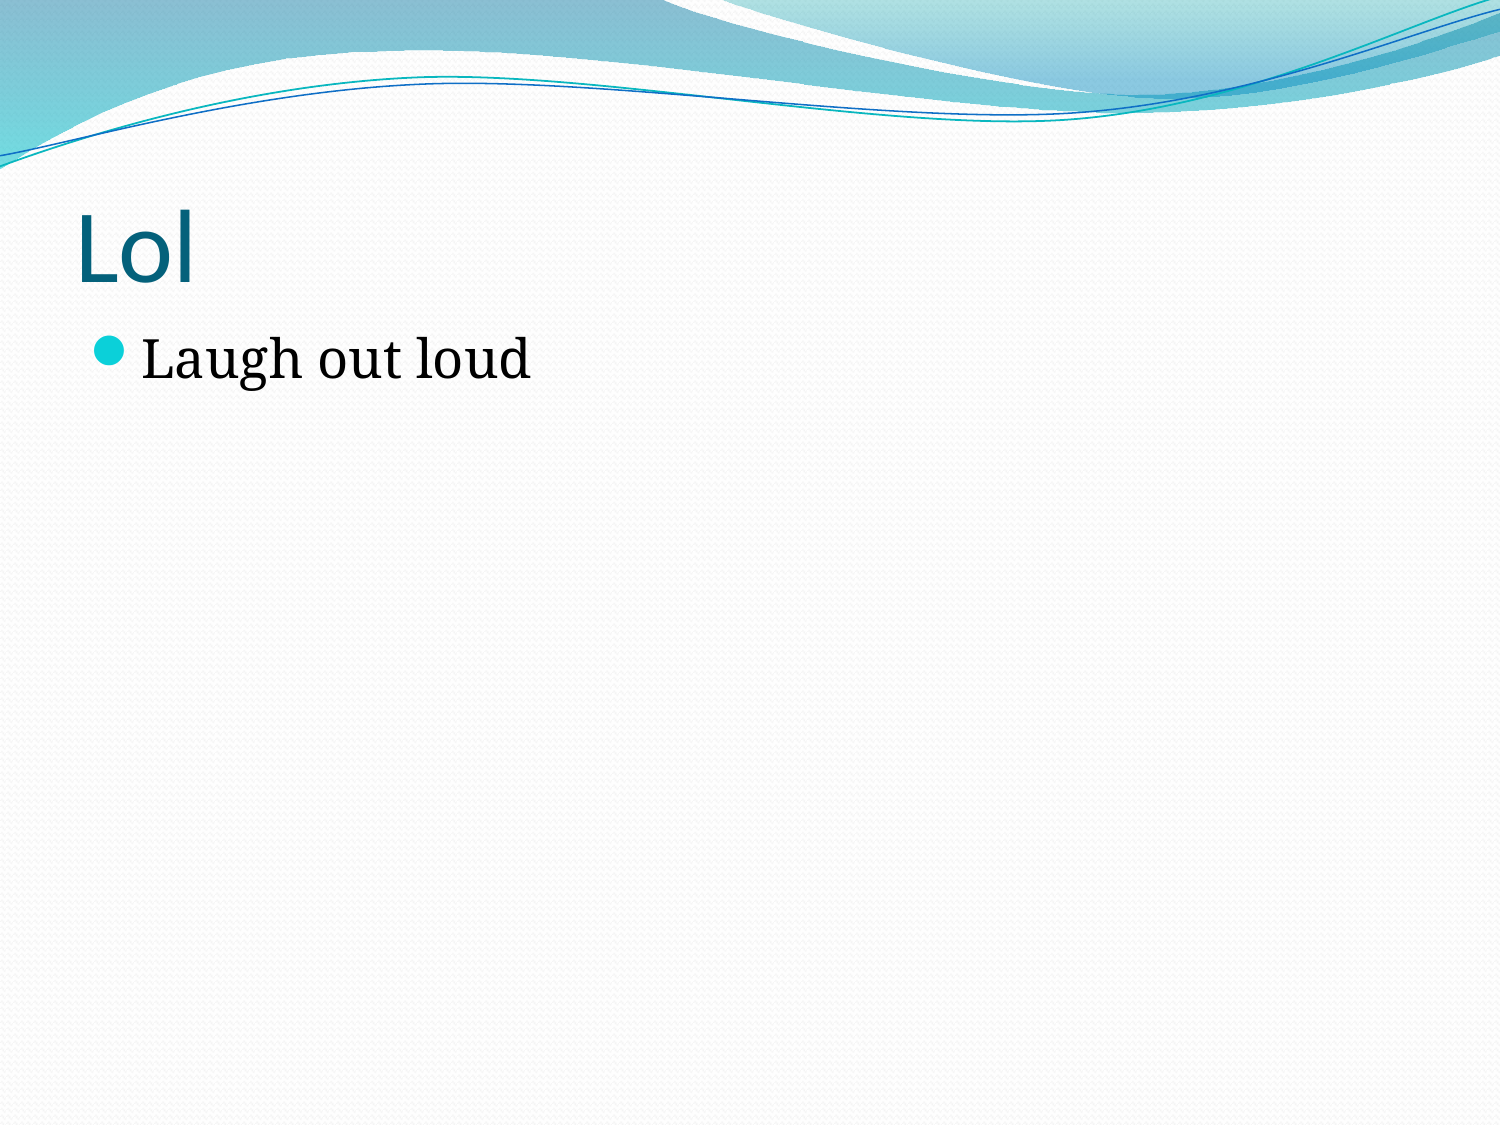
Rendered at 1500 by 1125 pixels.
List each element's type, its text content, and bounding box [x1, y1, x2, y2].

list Laugh out loud [75, 317, 1425, 1038]
title Lol [75, 115, 1425, 303]
